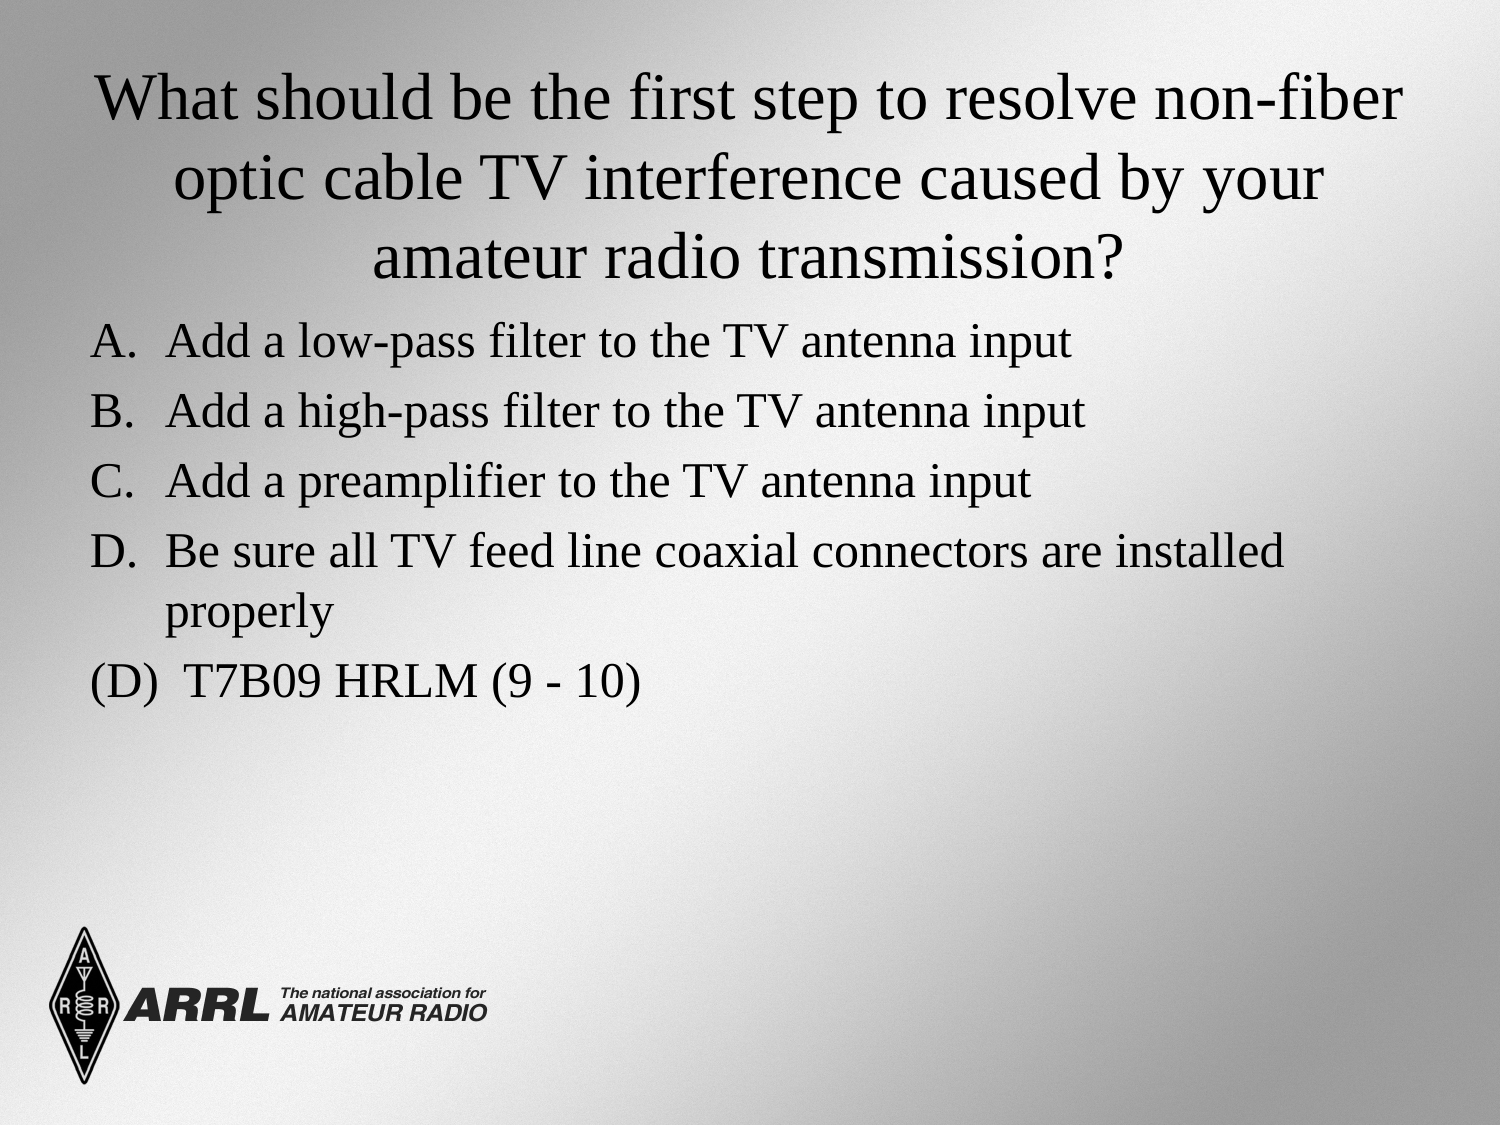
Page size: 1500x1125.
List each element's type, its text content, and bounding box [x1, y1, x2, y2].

picture [0, 0, 1500, 1125]
title What should be the first step to resolve non-fiber optic cable TV interference caused by your amateur radio transmission? [75, 45, 1425, 233]
list Add a low-pass filter to the TV antenna input Add a high-pass filter to the TV antenna input Add a preamplifier to the TV antenna input Be sure all TV feed line coaxial connectors are installed properly (D) T7B09 HRLM (9 - 10) [75, 299, 1425, 1005]
